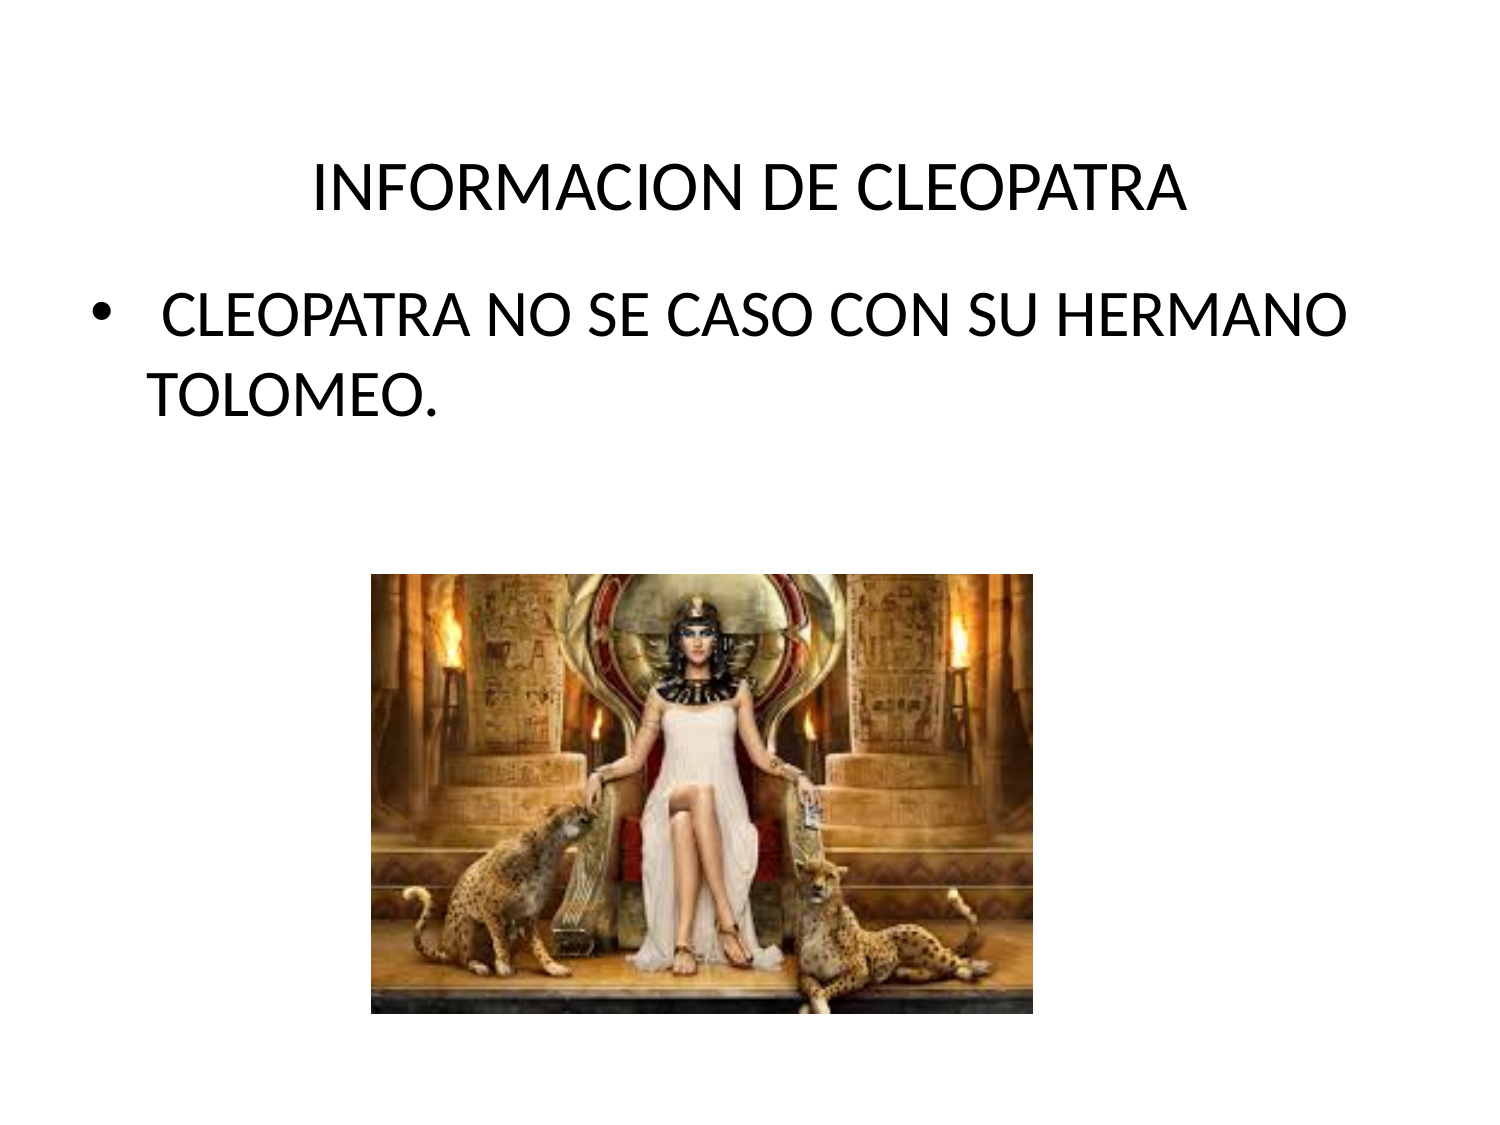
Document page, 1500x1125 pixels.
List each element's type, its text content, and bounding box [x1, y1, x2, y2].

picture [371, 573, 1033, 1014]
title INFORMACION DE CLEOPATRA [75, 45, 1425, 233]
list CLEOPATRA NO SE CASO CON SU HERMANO TOLOMEO. [75, 262, 1425, 1005]
